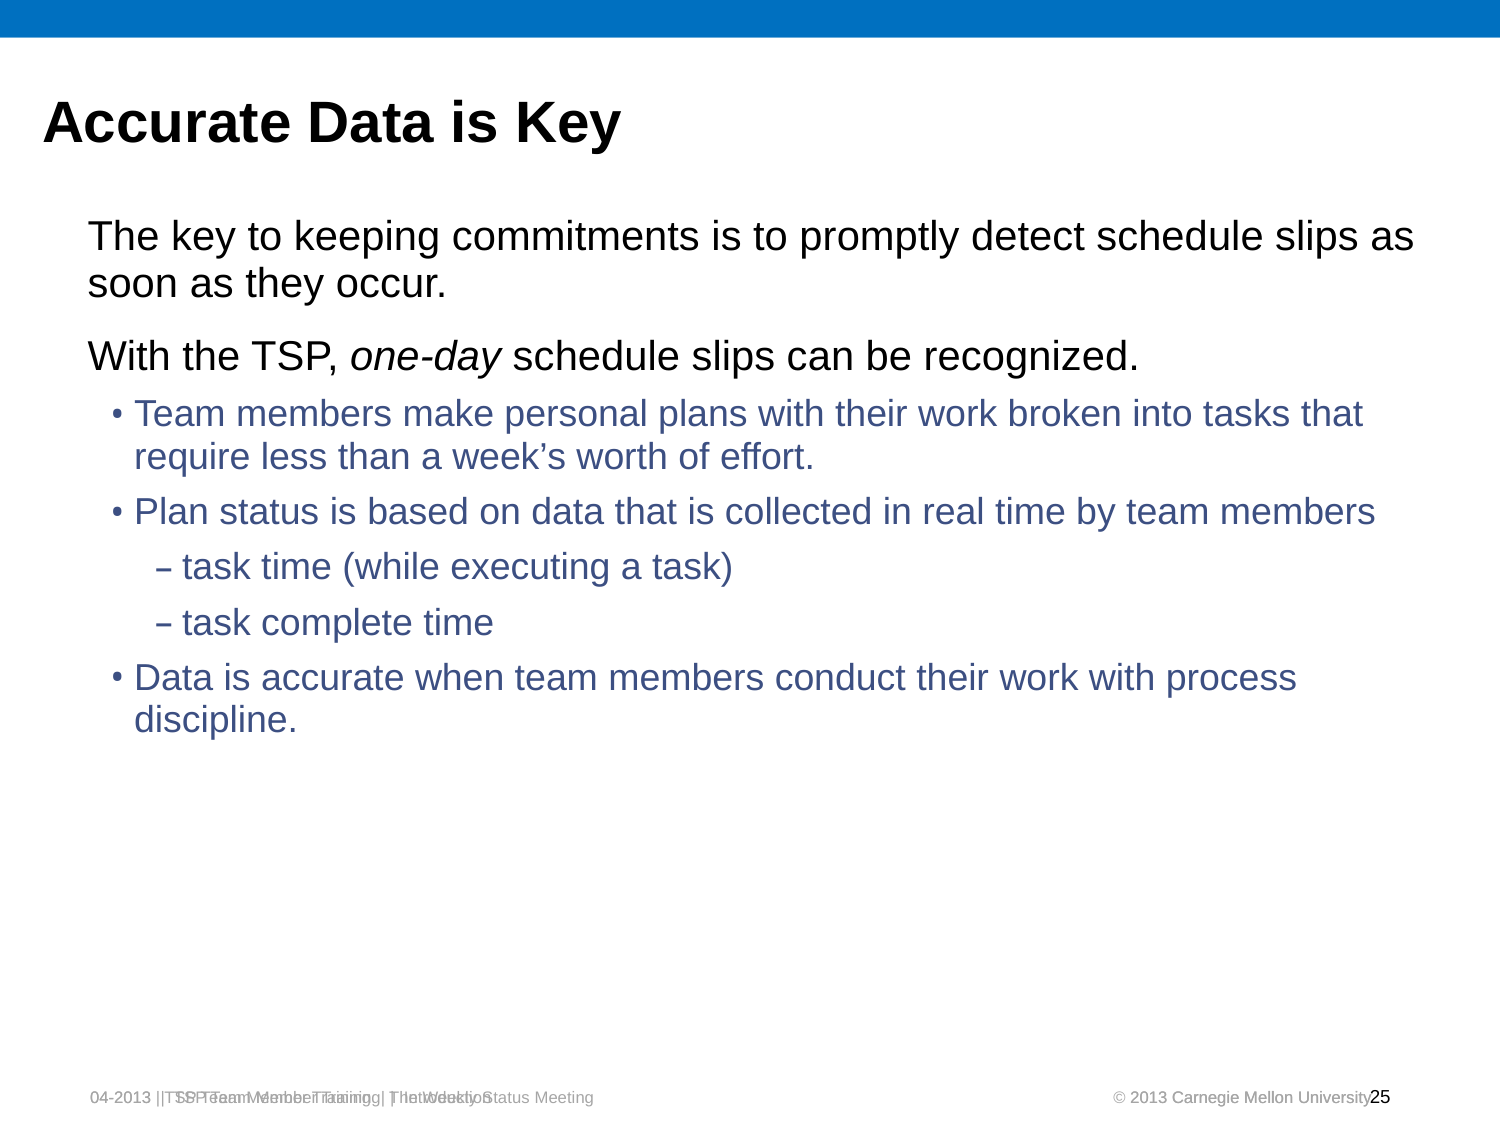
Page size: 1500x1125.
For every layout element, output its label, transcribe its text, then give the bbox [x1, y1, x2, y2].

list The key to keeping commitments is to promptly detect schedule slips as soon as they occur. With the TSP, one-day schedule slips can be recognized. Team members make personal plans with their work broken into tasks that require less than a week’s worth of effort. Plan status is based on data that is collected in real time by team members task time (while executing a task) task complete time Data is accurate when team members conduct their work with process discipline. [87, 212, 1440, 1026]
title Accurate Data is Key [41, 97, 1438, 155]
